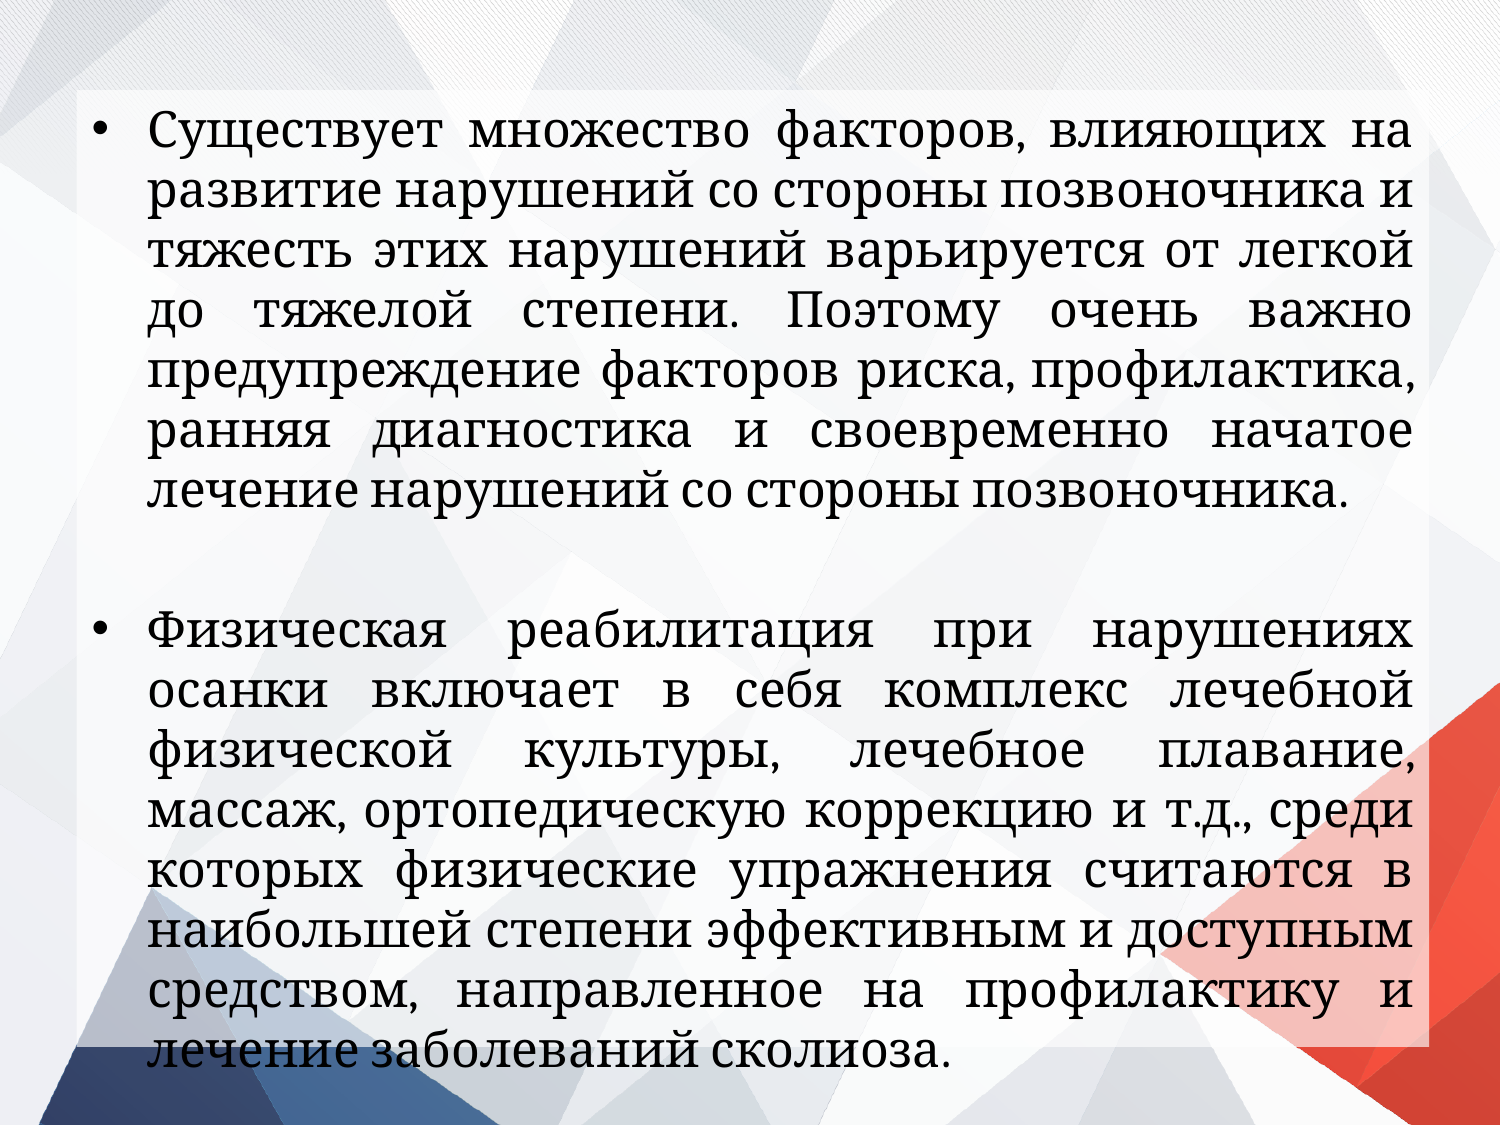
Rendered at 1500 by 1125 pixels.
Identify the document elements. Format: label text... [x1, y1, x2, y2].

picture [0, 0, 1500, 1125]
list Существует множество факторов, влияющих на развитие нарушений со стороны позвоночника и тяжесть этих нарушений варьируется от легкой до тяжелой степени. Поэтому очень важно предупреждение факторов риска, профилактика, ранняя диагностика и своевременно начатое лечение нарушений со стороны позвоночника. Физическая реабилитация при нарушениях осанки включает в себя комплекс лечебной физической культуры, лечебное плавание, массаж, ортопедическую коррекцию и т.д., среди которых физические упражнения считаются в наибольшей степени эффективным и доступным средством, направленное на профилактику и лечение заболеваний сколиоза. [75, 88, 1431, 1049]
